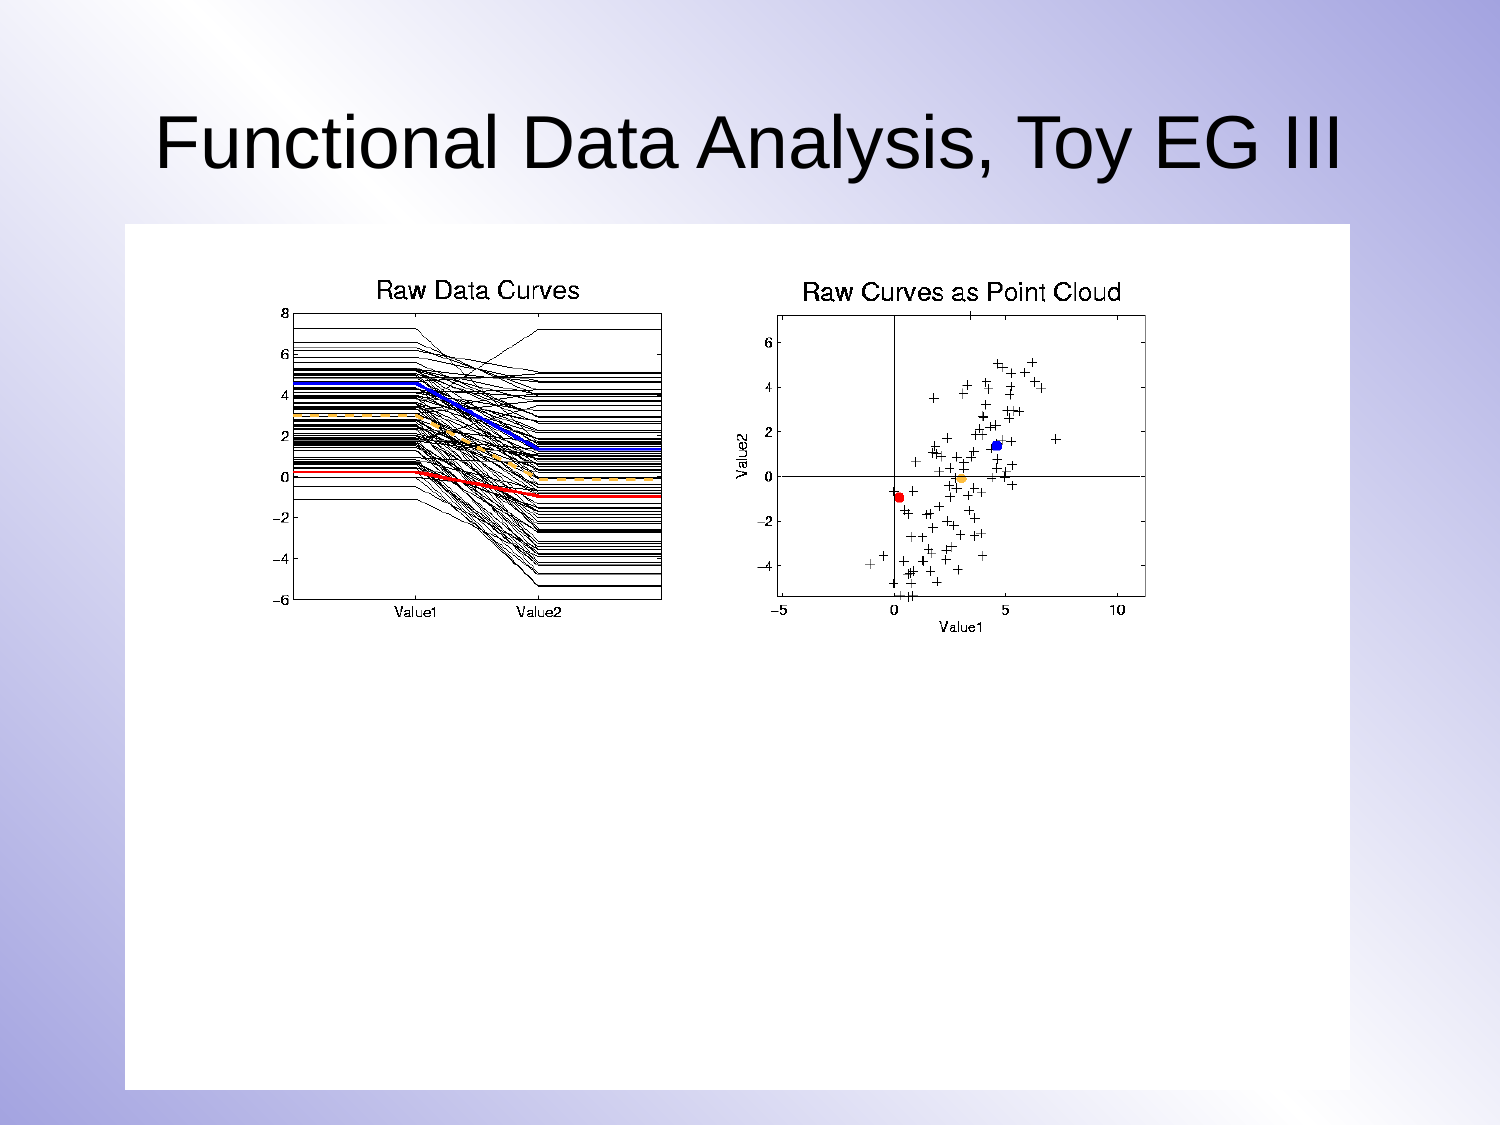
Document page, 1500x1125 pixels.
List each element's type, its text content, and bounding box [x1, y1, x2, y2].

title Functional Data Analysis, Toy EG III [75, 45, 1425, 233]
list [124, 224, 1351, 1091]
